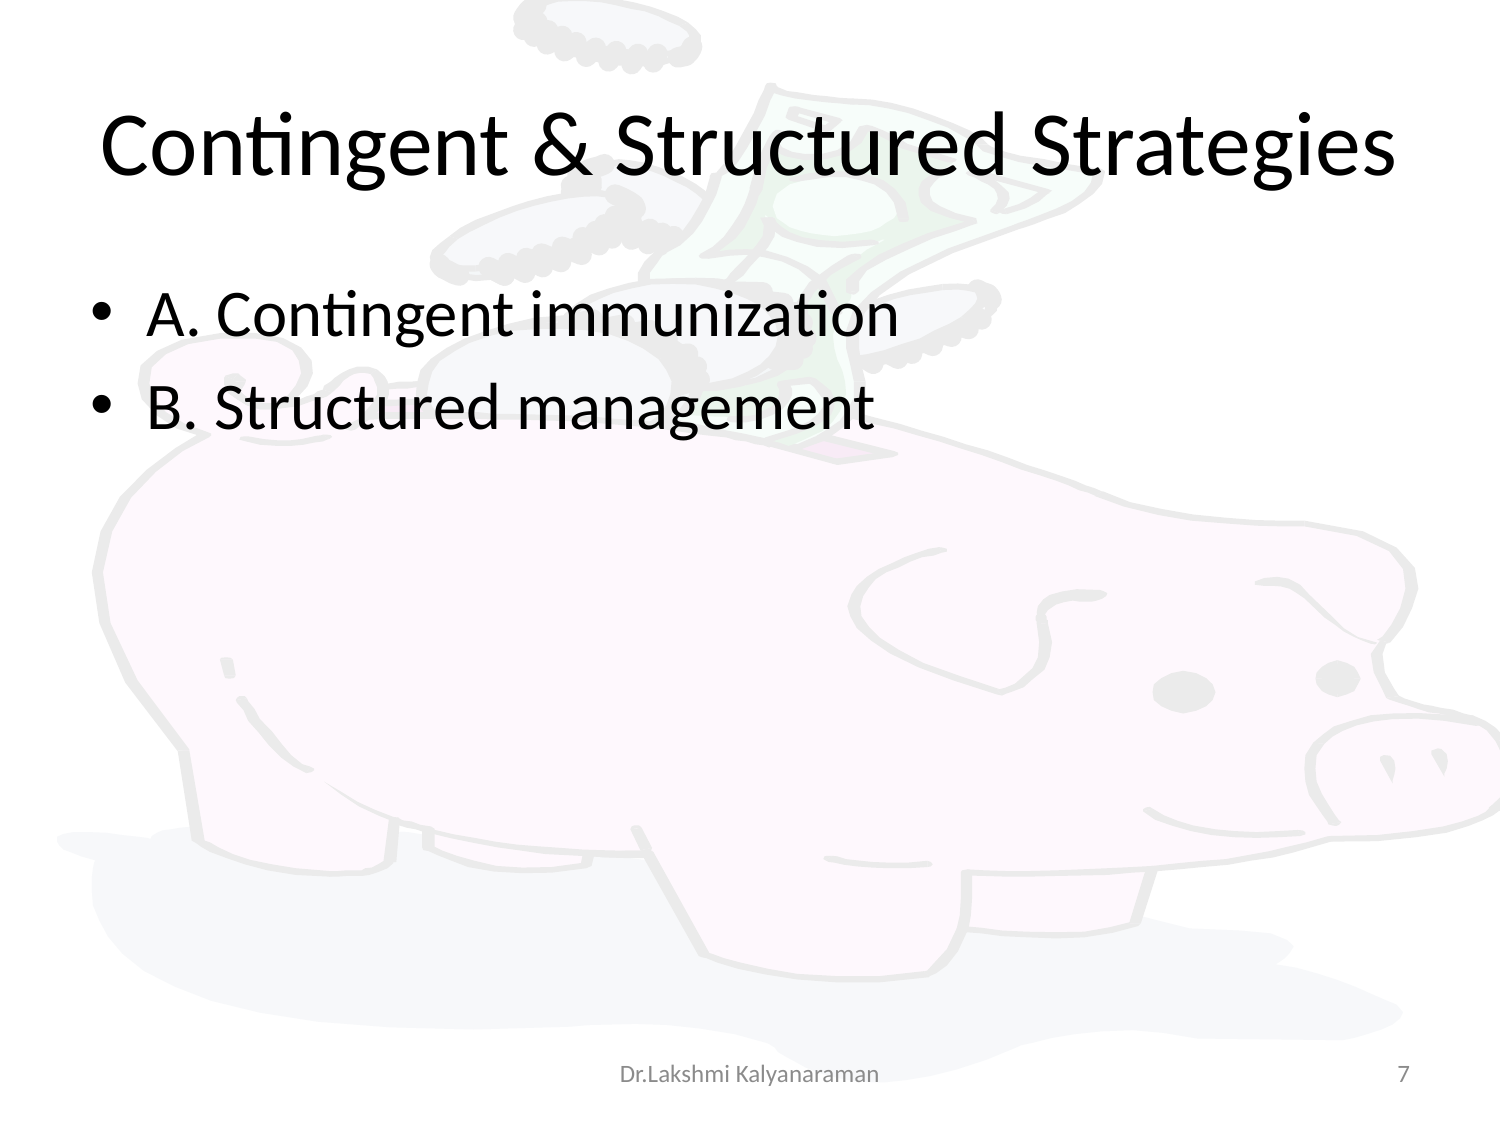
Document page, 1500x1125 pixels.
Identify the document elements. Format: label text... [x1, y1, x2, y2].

slide_number 7 [1074, 1042, 1425, 1103]
list A. Contingent immunization B. Structured management [75, 262, 1425, 1005]
title Contingent & Structured Strategies [75, 45, 1425, 233]
footer Dr.Lakshmi Kalyanaraman [512, 1042, 988, 1103]
